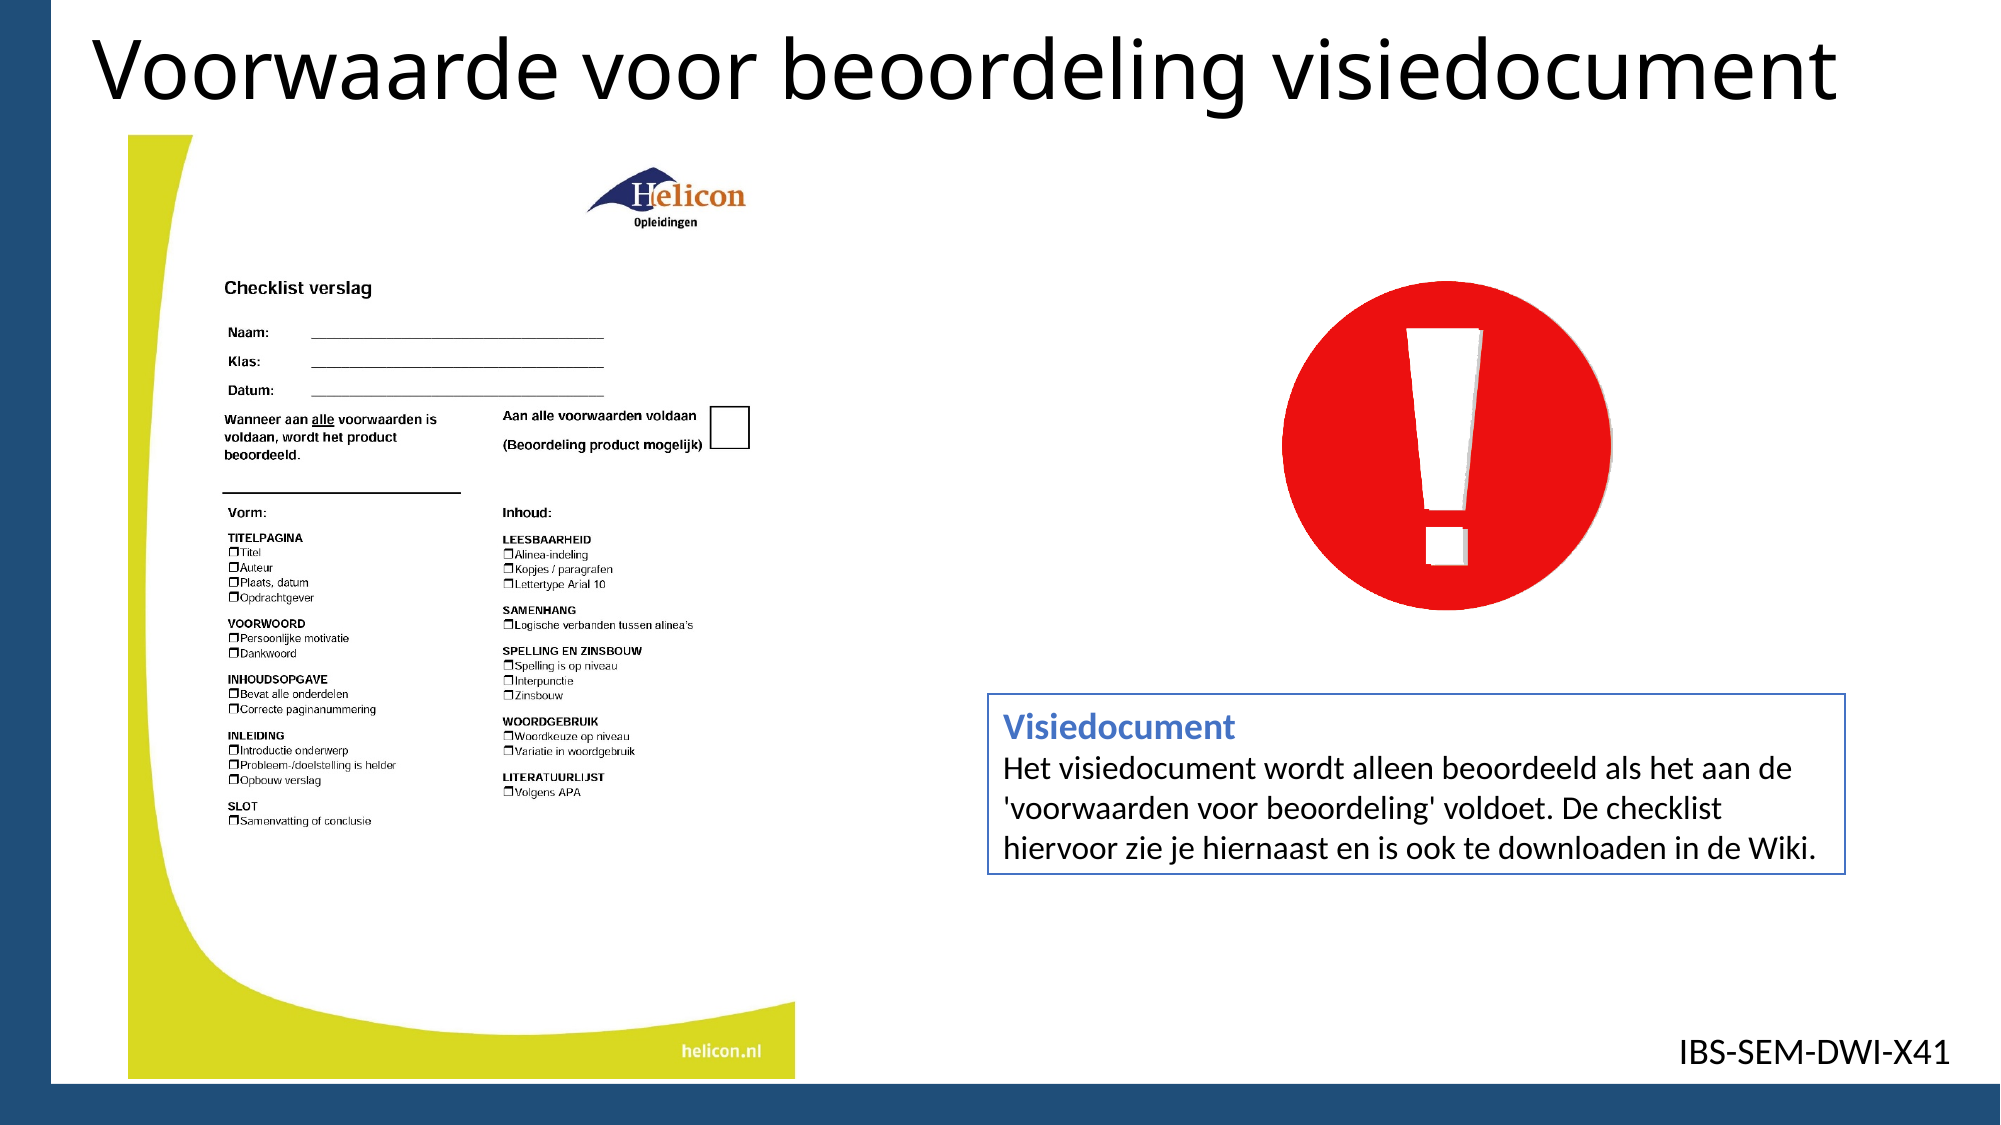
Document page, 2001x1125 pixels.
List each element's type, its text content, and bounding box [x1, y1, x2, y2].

text_box [0, 0, 52, 1125]
title Voorwaarde voor beoordeling visiedocument [77, 10, 1957, 136]
text_box [50, 1083, 2000, 1125]
text_box IBS-SEM-DWI-X41 [1664, 1019, 1966, 1080]
text_box Visiedocument Het visiedocument wordt alleen beoordeeld als het aan de 'voorwaarden voor beoordeling' voldoet. De checklist hiervoor zie je hiernaast en is ook te downloaden in de Wiki. [987, 693, 1846, 875]
picture [1258, 257, 1635, 635]
picture [128, 134, 797, 1080]
